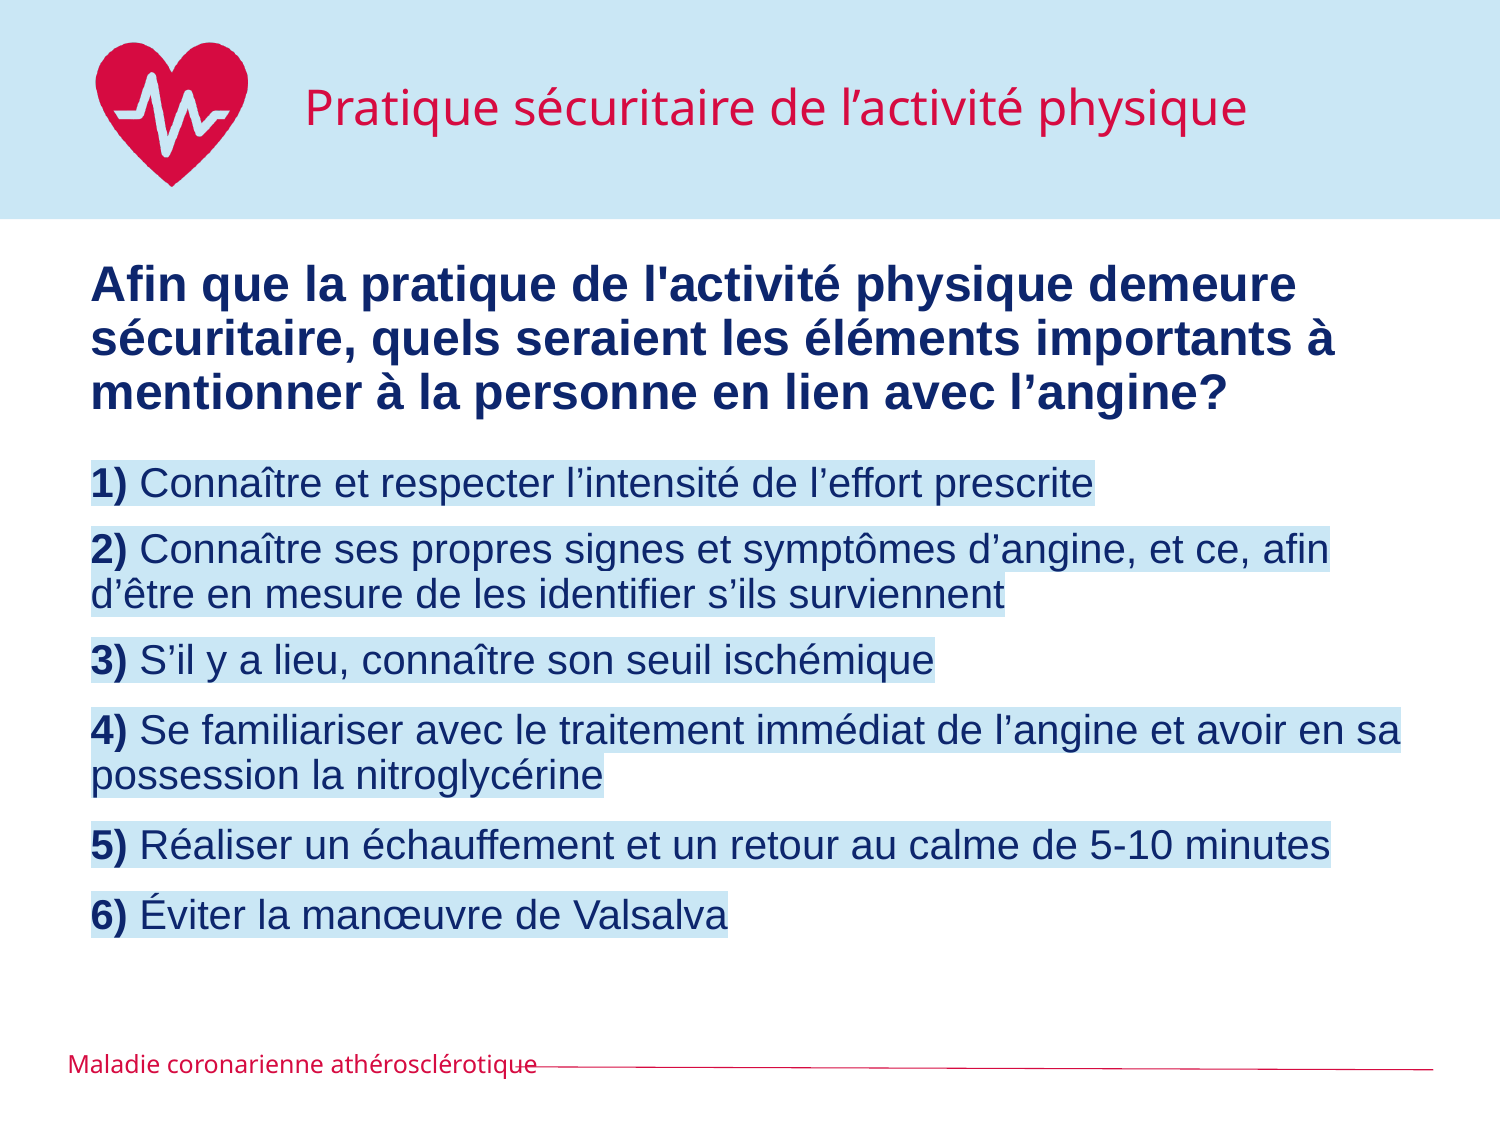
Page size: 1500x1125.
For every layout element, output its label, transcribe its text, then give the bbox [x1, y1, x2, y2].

title Pratique sécuritaire de l’activité physique [289, 59, 1397, 160]
text_box 1) Connaître et respecter l’intensité de l’effort prescrite 2) Connaître ses propres signes et symptômes d’angine, et ce, afin d’être en mesure de les identifier s’ils surviennent 3) S’il y a lieu, connaître son seuil ischémique 4) Se familiariser avec le traitement immédiat de l’angine et avoir en sa possession la nitroglycérine 5) Réaliser un échauffement et un retour au calme de 5-10 minutes 6) Éviter la manœuvre de Valsalva [75, 446, 1438, 1008]
text_box Afin que la pratique de l'activité physique demeure sécuritaire, quels seraient les éléments importants à mentionner à la personne en lien avec l’angine? [75, 243, 1420, 442]
picture [64, 7, 279, 222]
